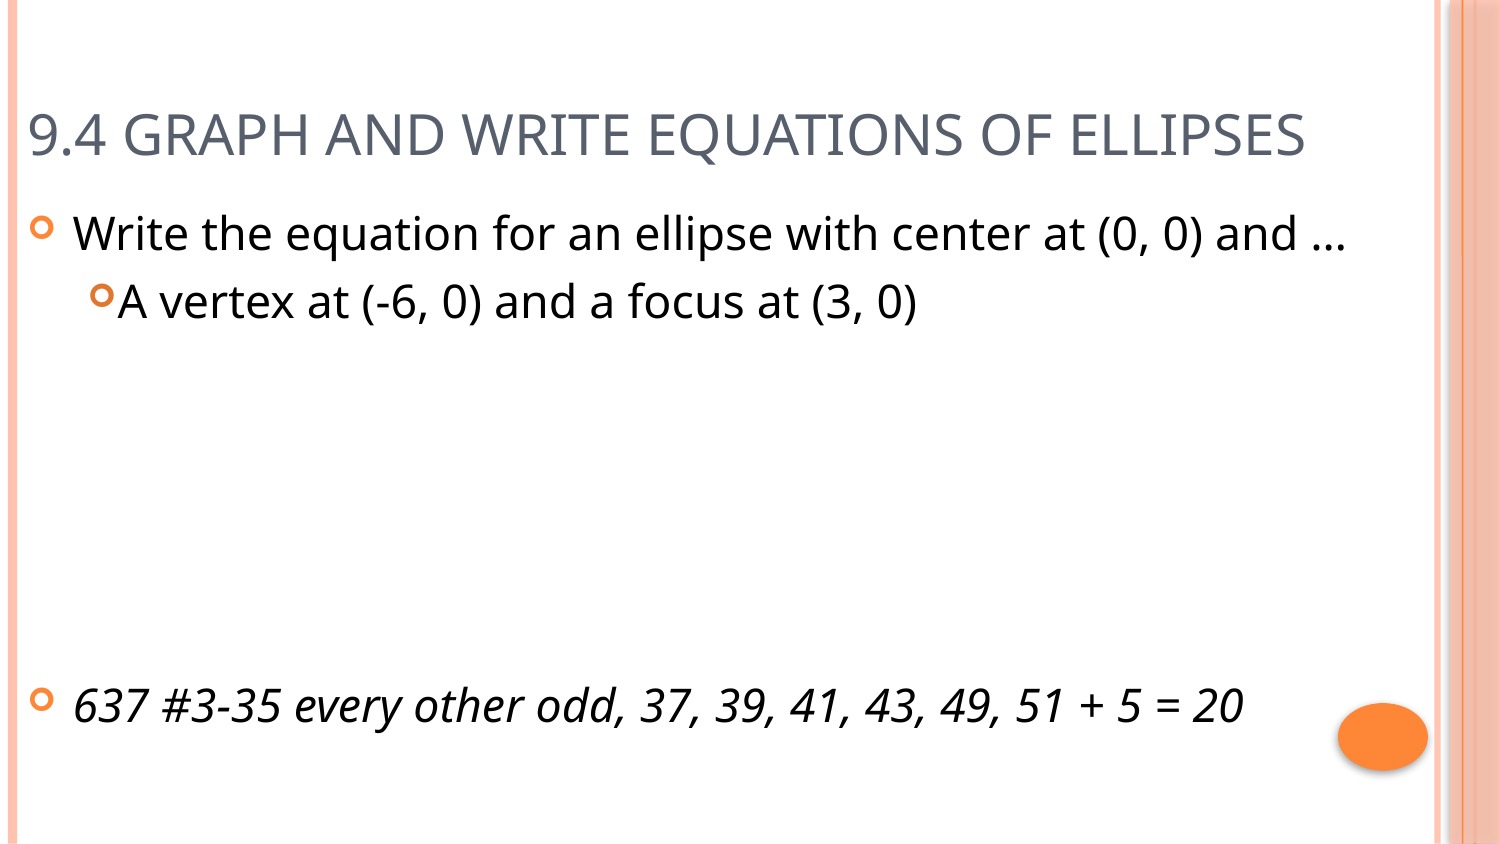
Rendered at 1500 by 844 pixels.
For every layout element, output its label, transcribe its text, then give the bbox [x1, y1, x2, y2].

title 9.4 Graph and Write Equations of Ellipses [12, 33, 1375, 175]
list Write the equation for an ellipse with center at (0, 0) and … A vertex at (-6, 0) and a focus at (3, 0) 637 #3-35 every other odd, 37, 39, 41, 43, 49, 51 + 5 = 20 [12, 196, 1375, 797]
